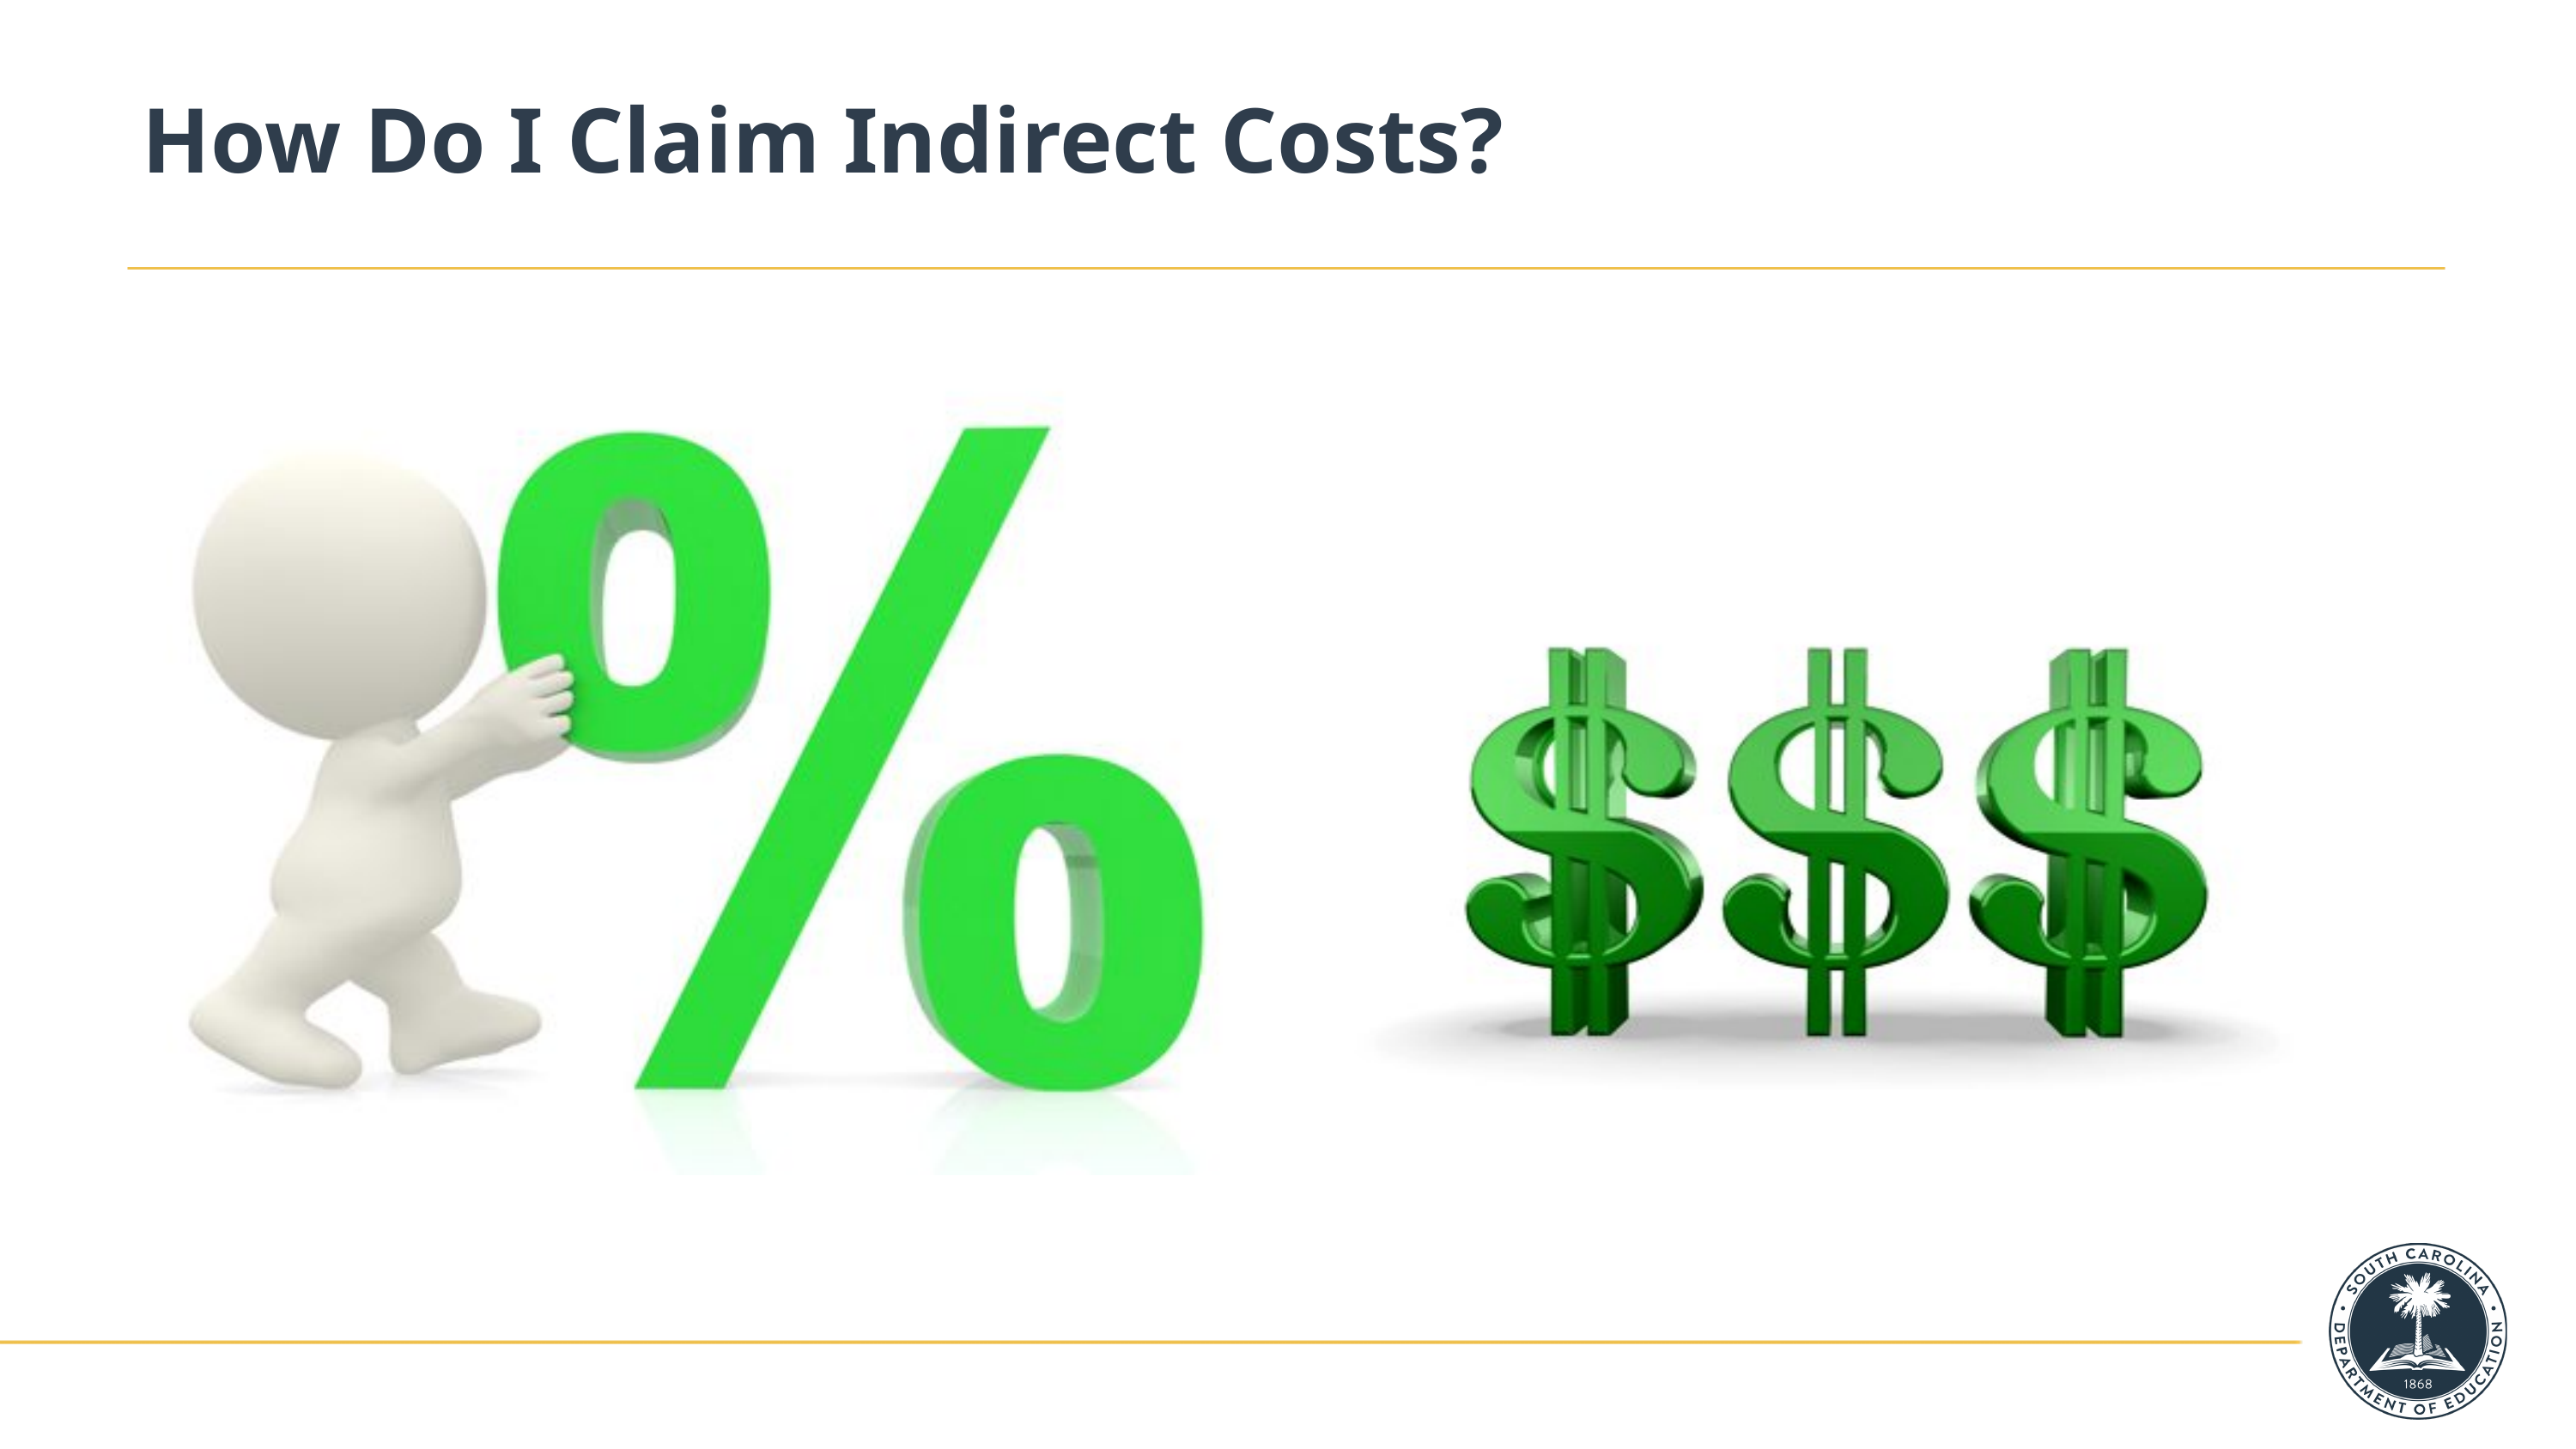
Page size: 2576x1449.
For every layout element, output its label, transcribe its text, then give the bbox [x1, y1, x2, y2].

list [1351, 612, 2319, 1090]
title How Do I Claim Indirect Costs? [129, 76, 2440, 232]
picture [2329, 1243, 2507, 1420]
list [129, 353, 1225, 1176]
